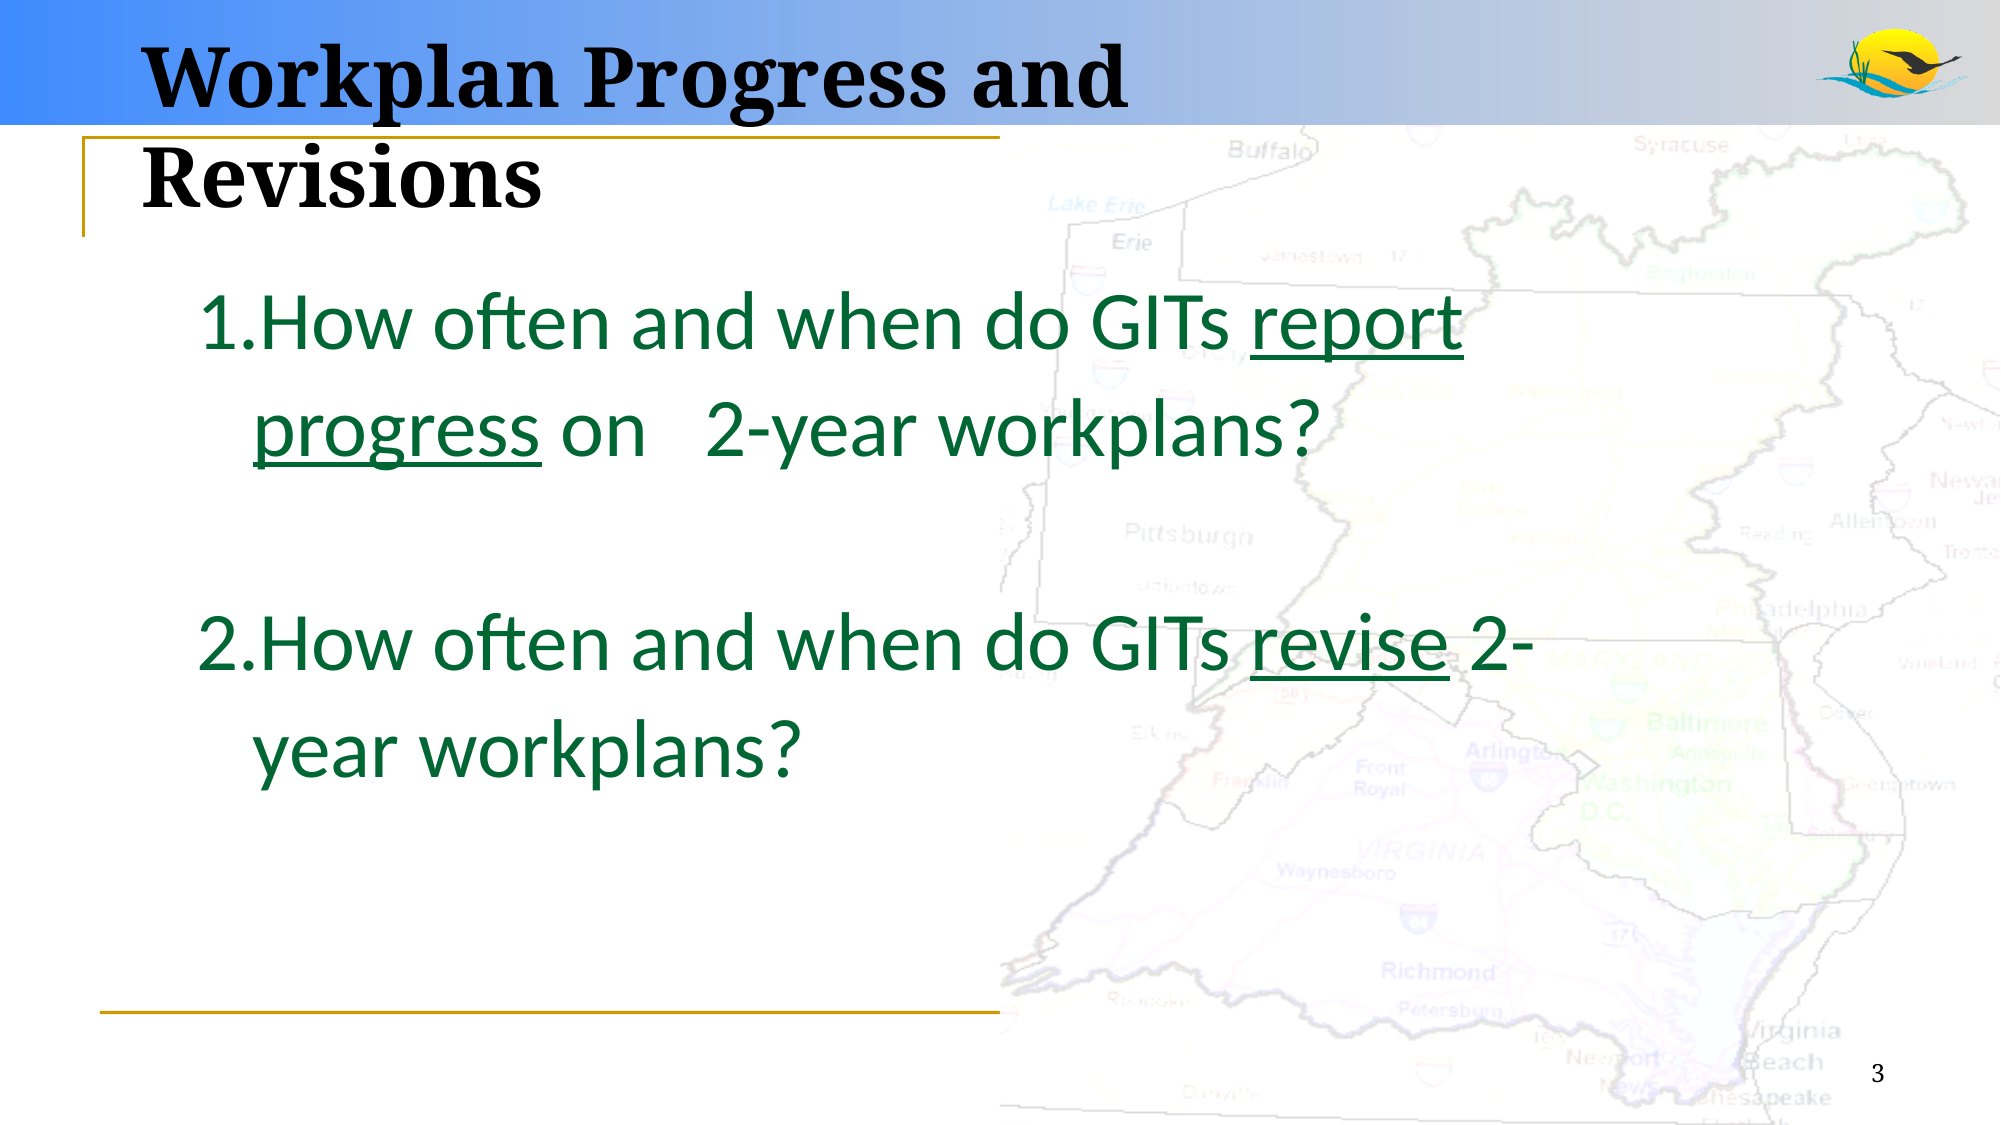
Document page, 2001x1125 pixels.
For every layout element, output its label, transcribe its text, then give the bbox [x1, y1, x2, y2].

text_box How often and when do GITs report progress on 2-year workplans? How often and when do GITs revise 2-year workplans? [181, 251, 1667, 866]
picture [1816, 28, 1967, 100]
slide_number 3 [1433, 1023, 1901, 1100]
text_box Workplan Progress and Revisions [126, 16, 1495, 232]
